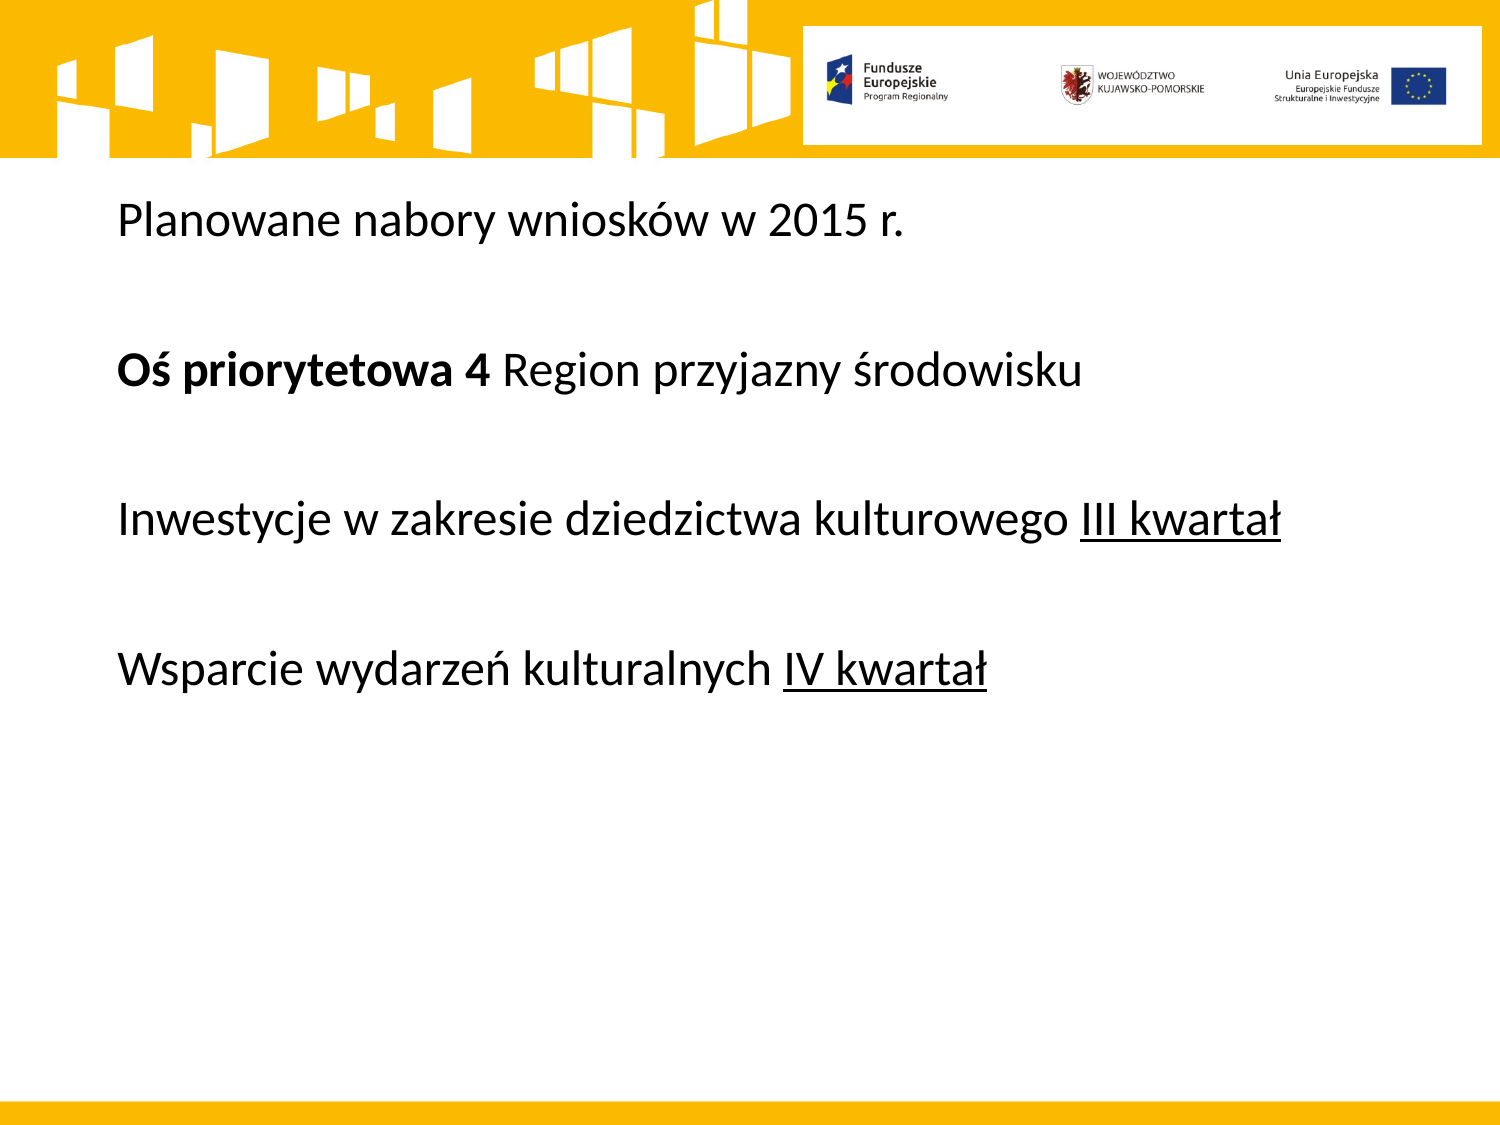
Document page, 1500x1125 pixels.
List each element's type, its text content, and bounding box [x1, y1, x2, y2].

list Planowane nabory wniosków w 2015 r. Oś priorytetowa 4 Region przyjazny środowisku Inwestycje w zakresie dziedzictwa kulturowego III kwartał Wsparcie wydarzeń kulturalnych IV kwartał [102, 185, 1397, 999]
picture [0, 0, 1500, 1125]
